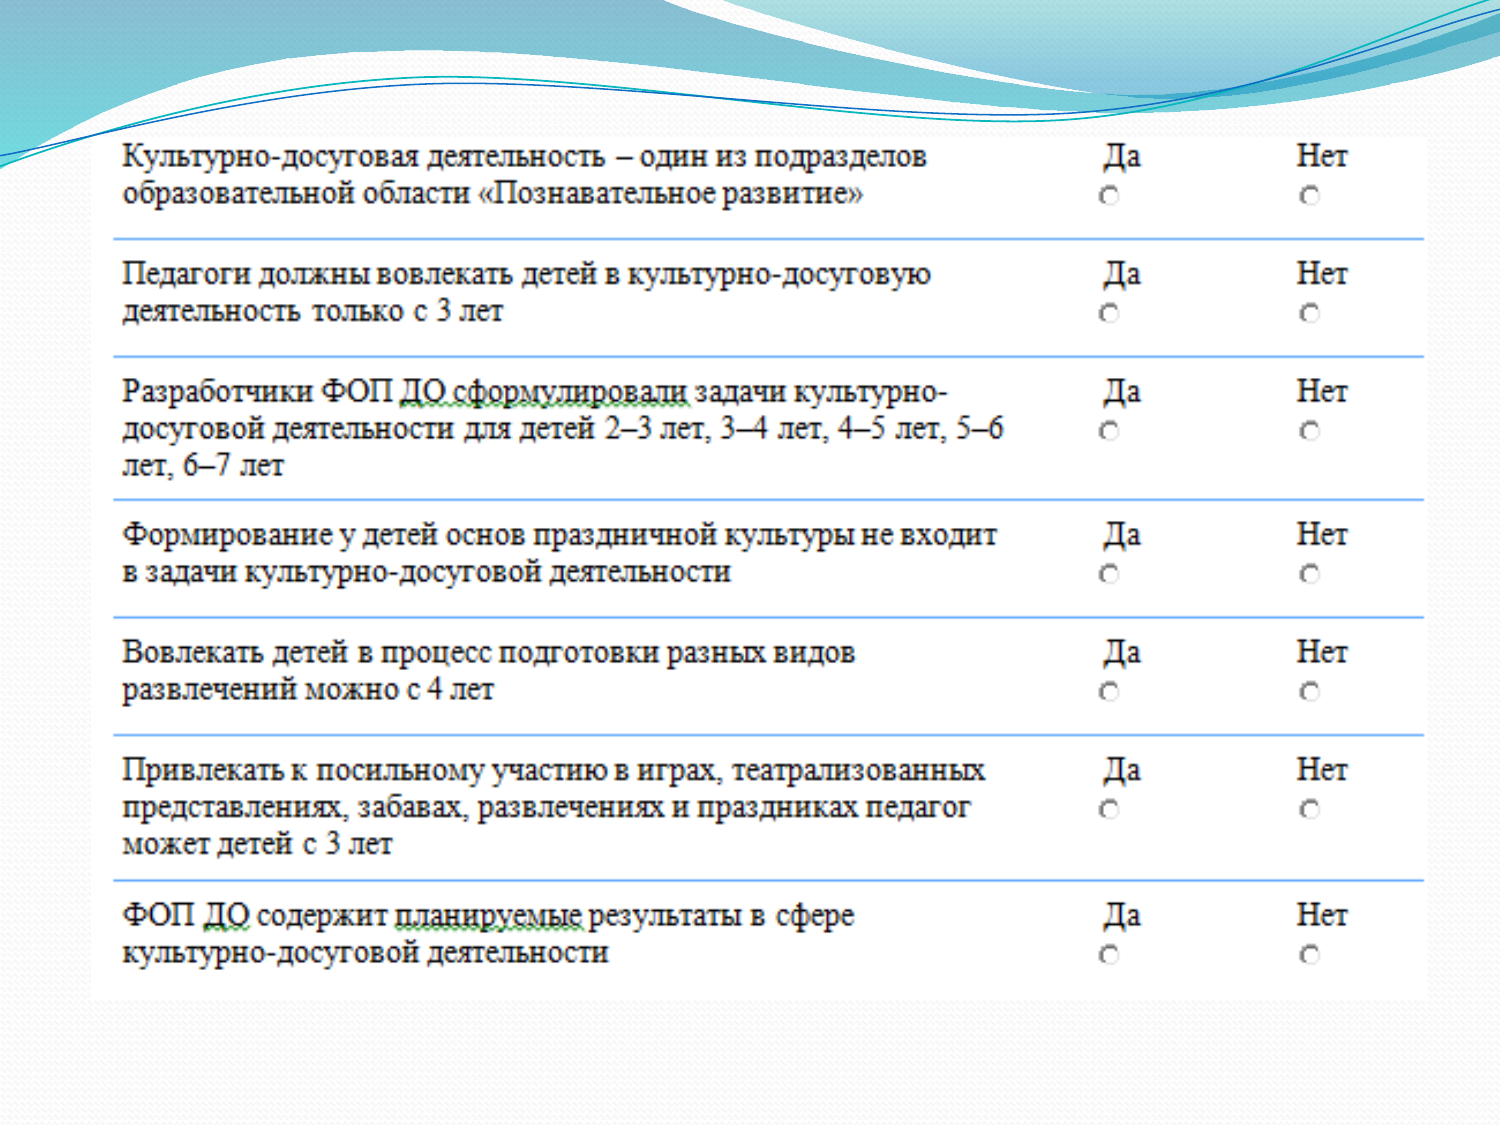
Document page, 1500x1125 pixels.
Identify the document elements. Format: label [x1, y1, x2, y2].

picture [91, 136, 1427, 1000]
